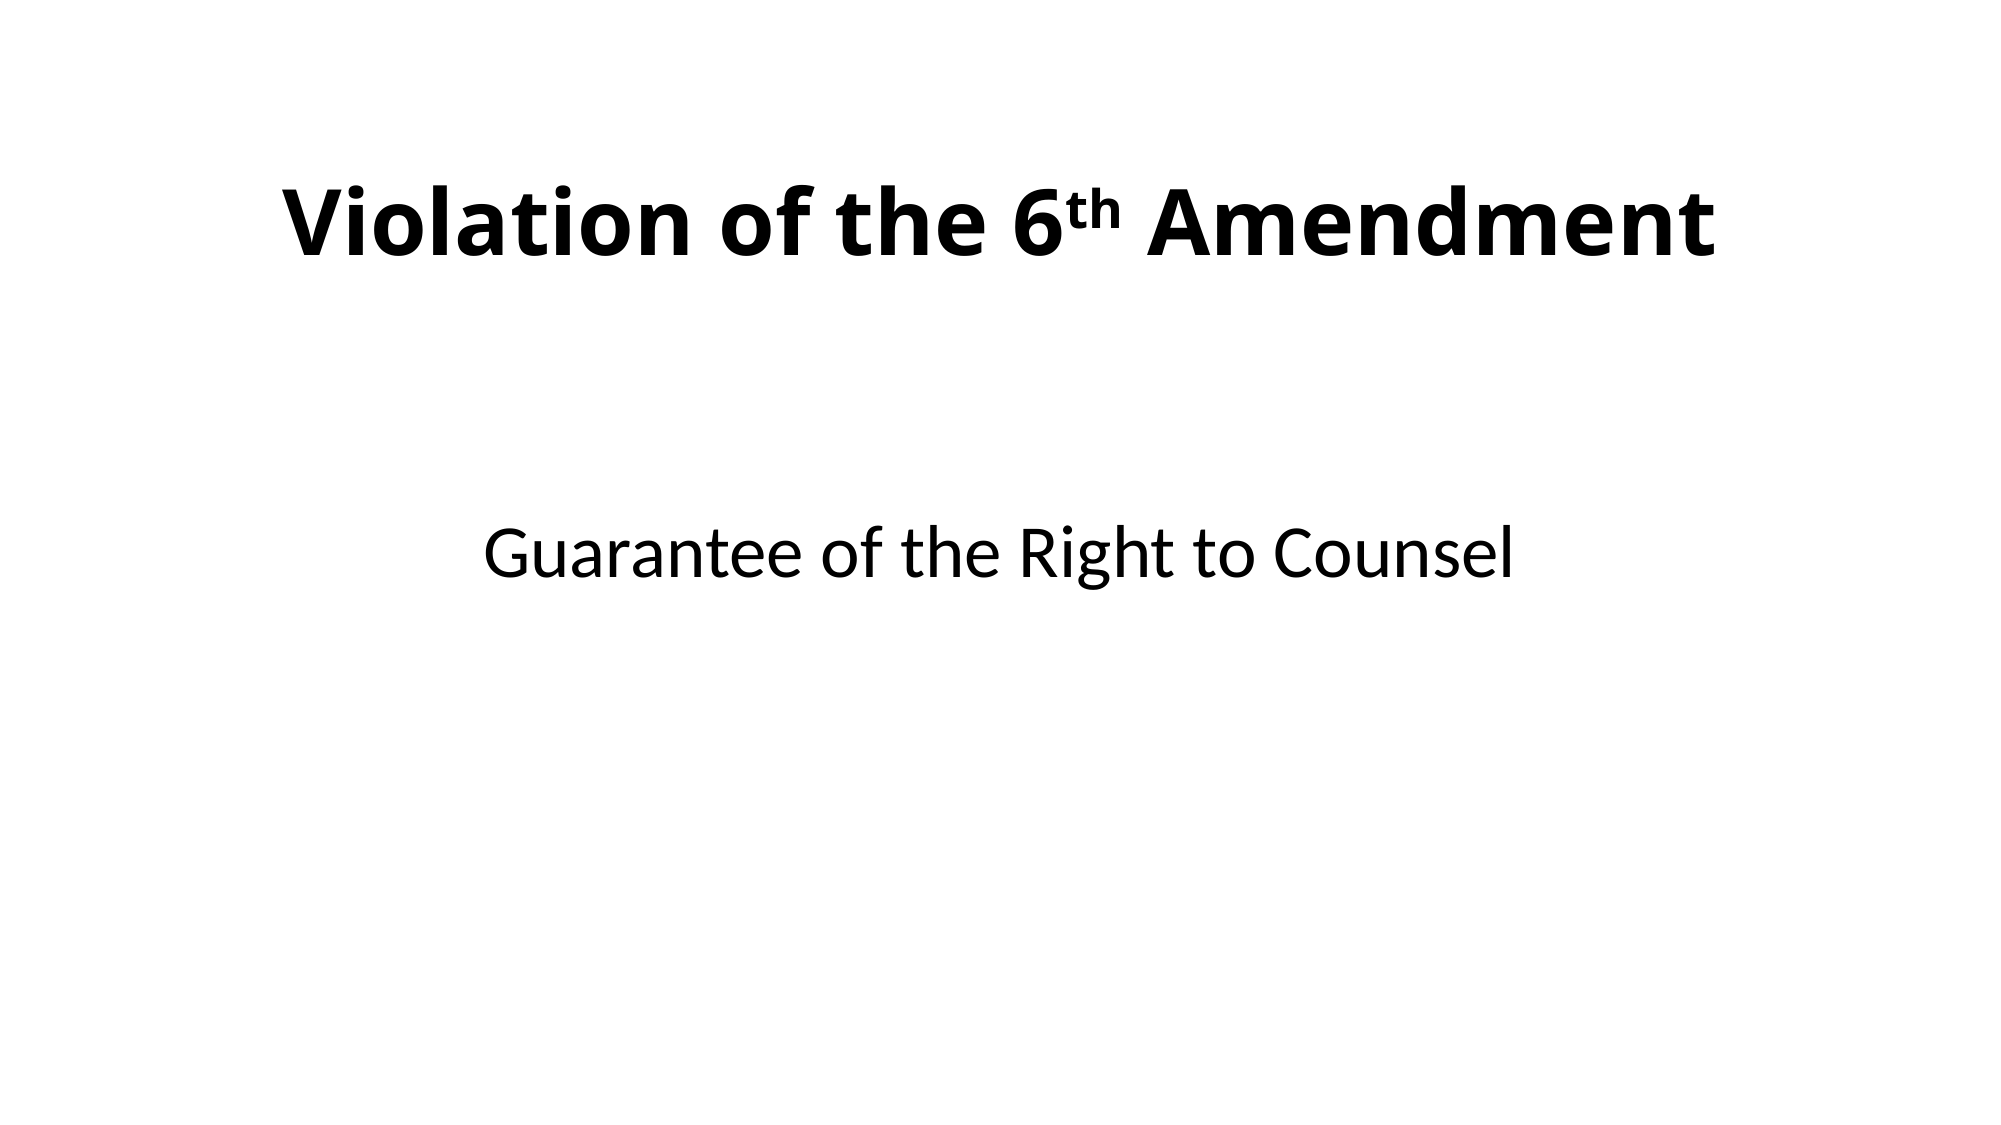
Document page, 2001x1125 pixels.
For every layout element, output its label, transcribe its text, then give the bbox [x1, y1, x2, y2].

list Guarantee of the Right to Counsel [137, 504, 1863, 1014]
title Violation of the 6th Amendment [137, 59, 1863, 393]
